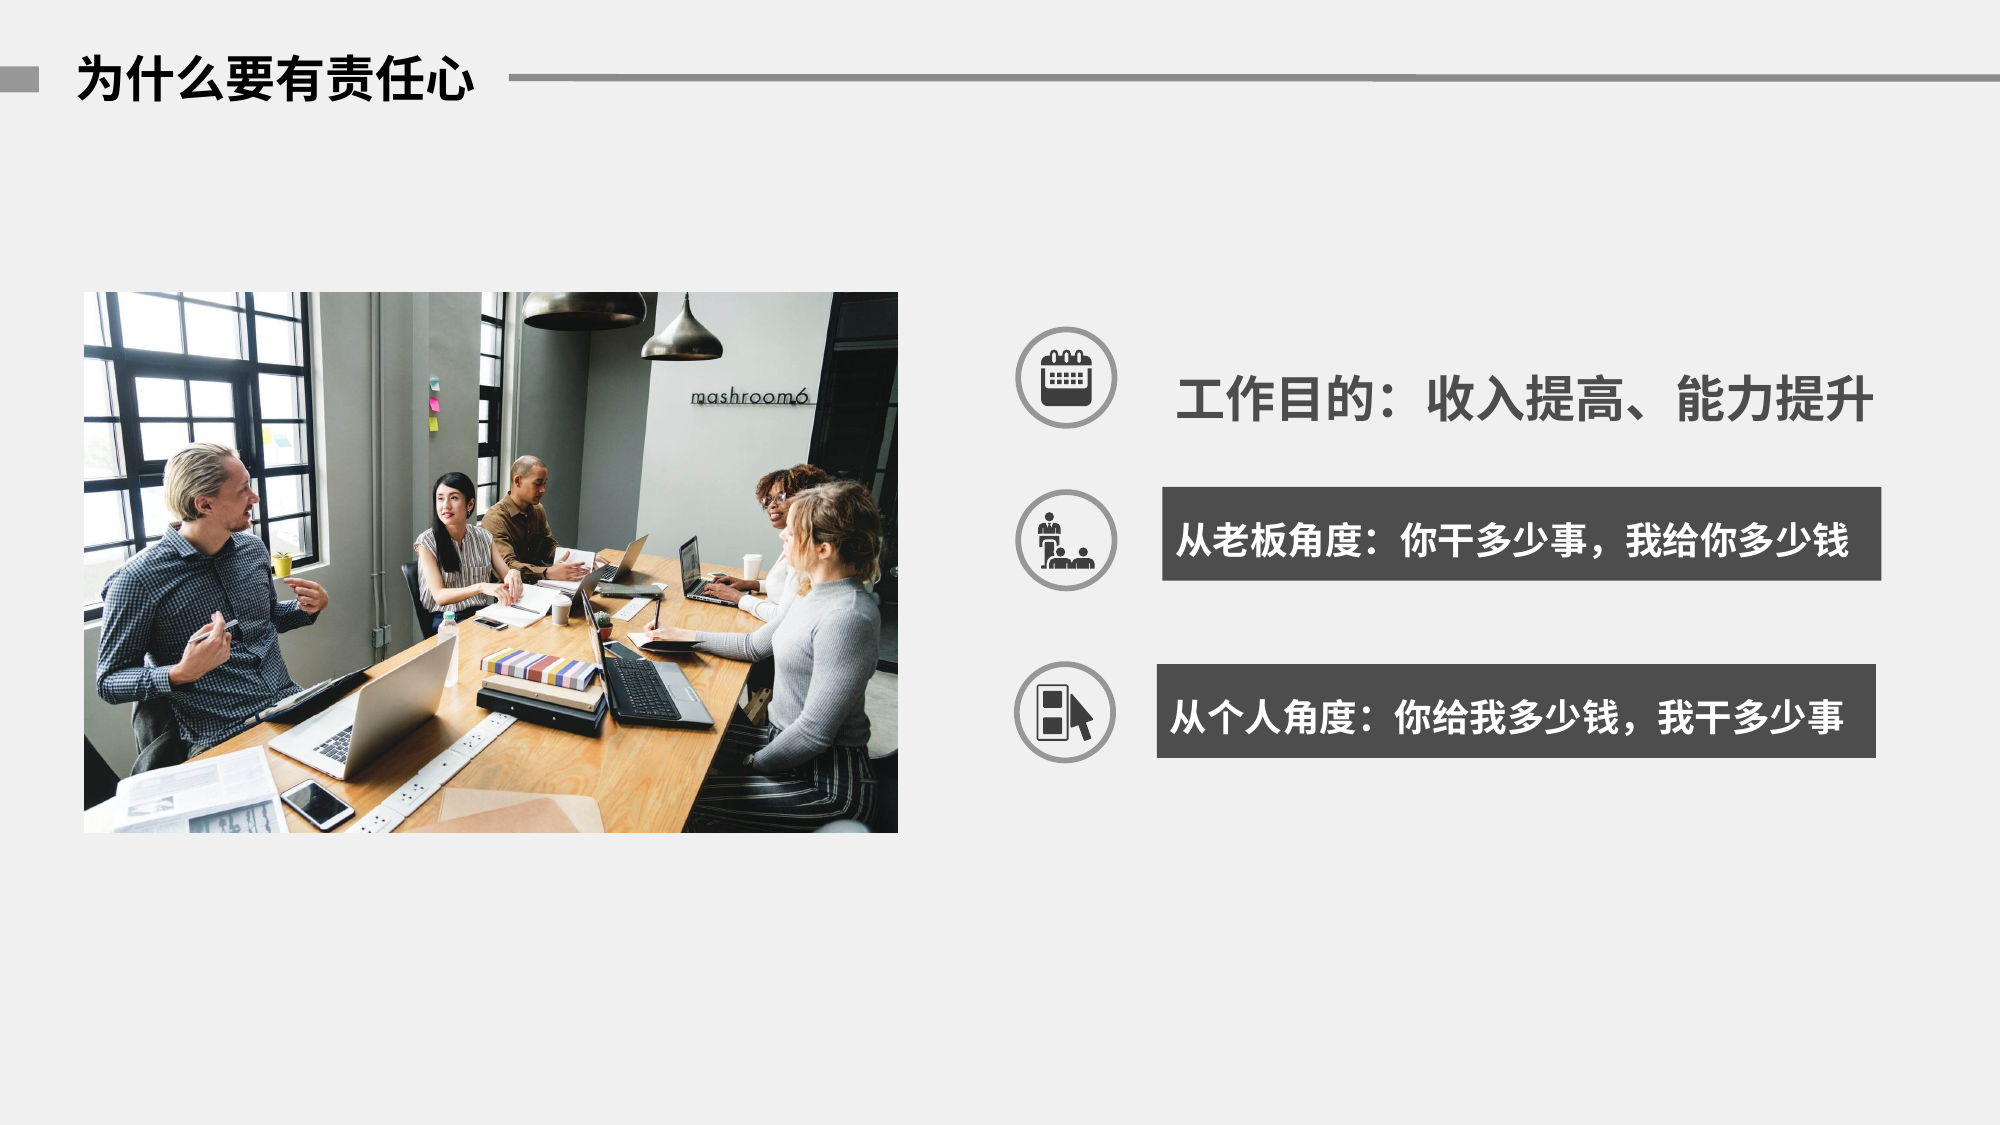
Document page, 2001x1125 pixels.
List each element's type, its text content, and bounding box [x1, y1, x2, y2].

picture [84, 292, 898, 833]
text_box 为什么要有责任心 [60, 40, 509, 115]
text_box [1156, 486, 1882, 581]
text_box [1151, 664, 1876, 758]
text_box [964, 460, 1720, 665]
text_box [1016, 664, 1114, 761]
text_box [1018, 492, 1115, 589]
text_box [1018, 329, 1115, 426]
text_box 工作目的：收入提高、能力提升 [1160, 299, 1890, 435]
text_box [0, 65, 40, 93]
